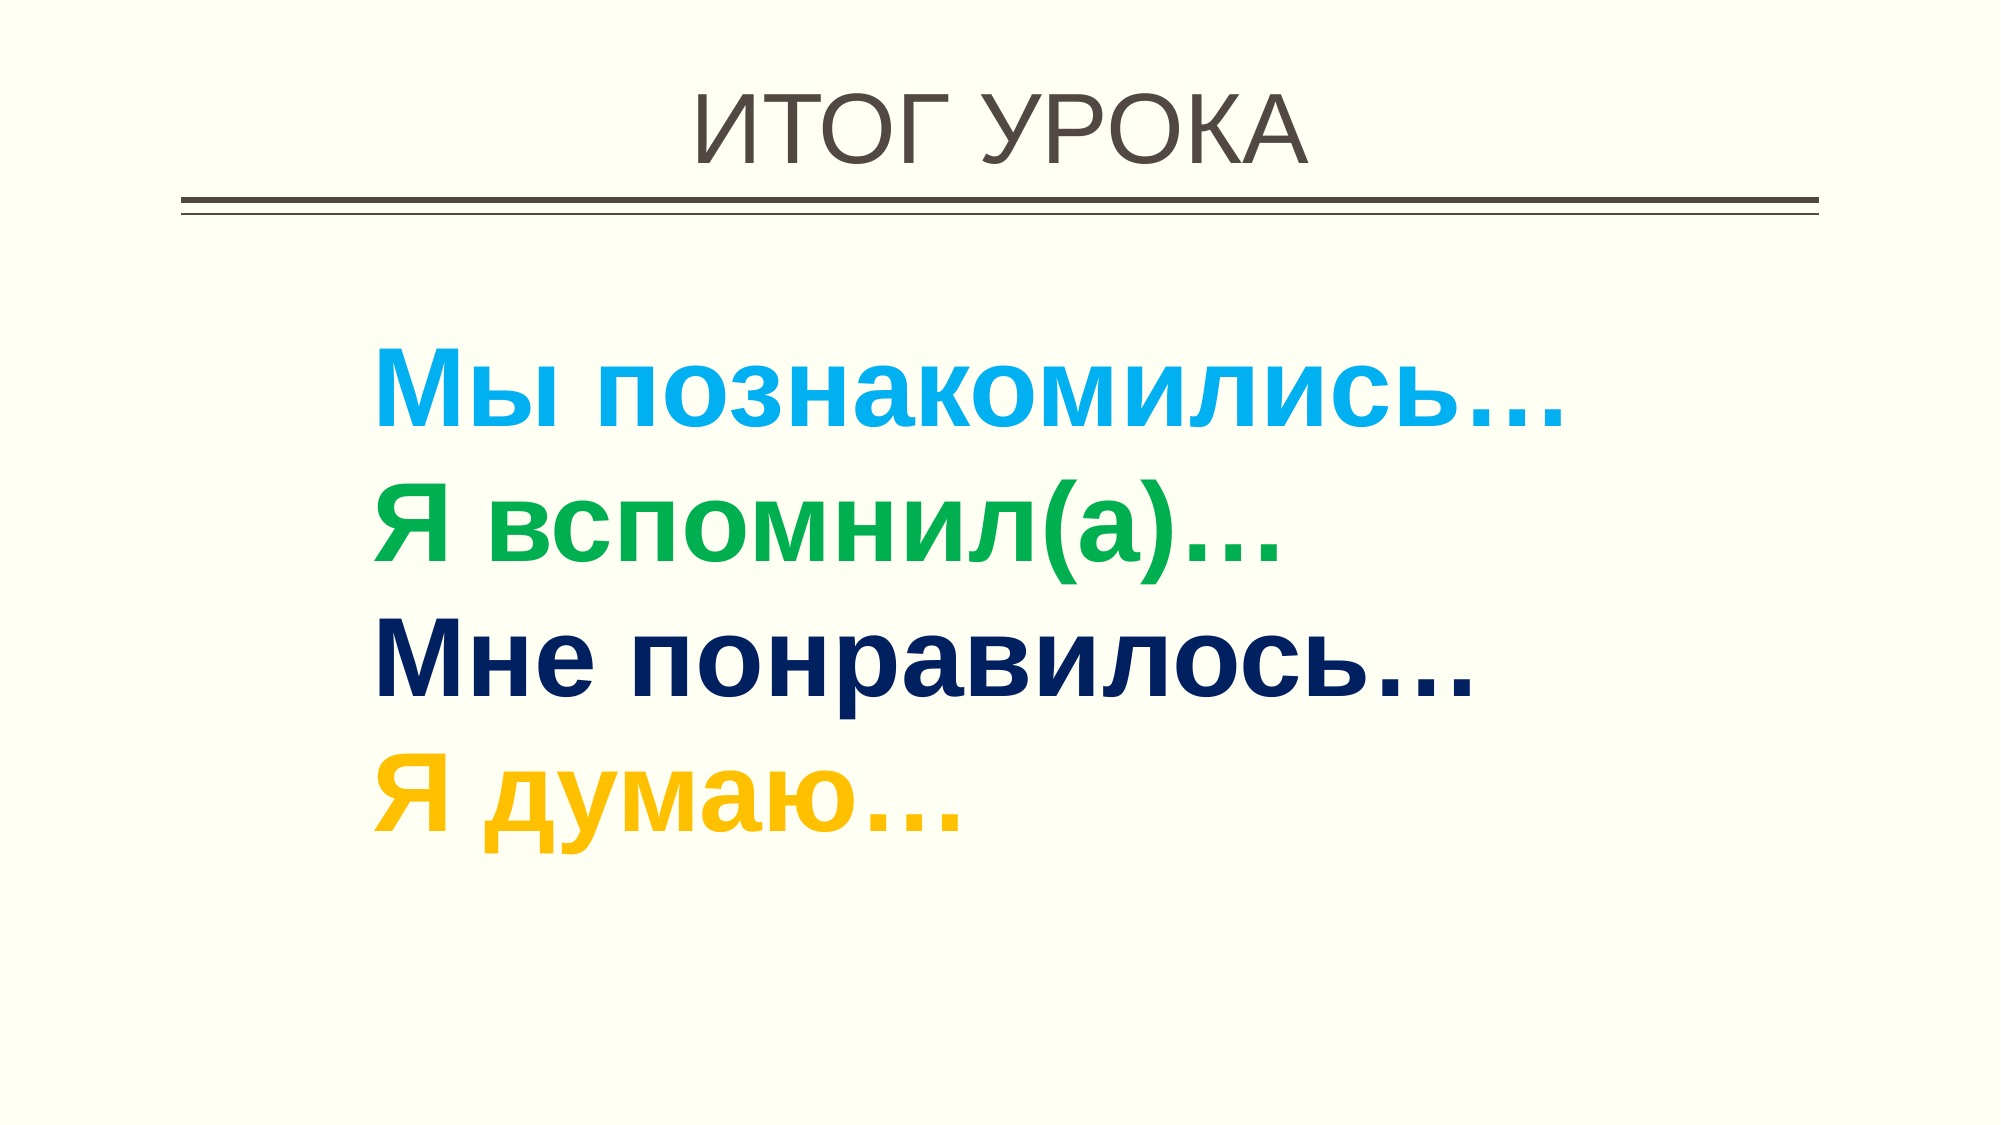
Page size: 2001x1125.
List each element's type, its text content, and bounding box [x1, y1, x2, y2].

title ИТОГ УРОКА [181, 12, 1819, 193]
text_box Мы познакомились… Я вспомнил(а)… Мне понравилось… Я думаю… [357, 306, 1592, 932]
